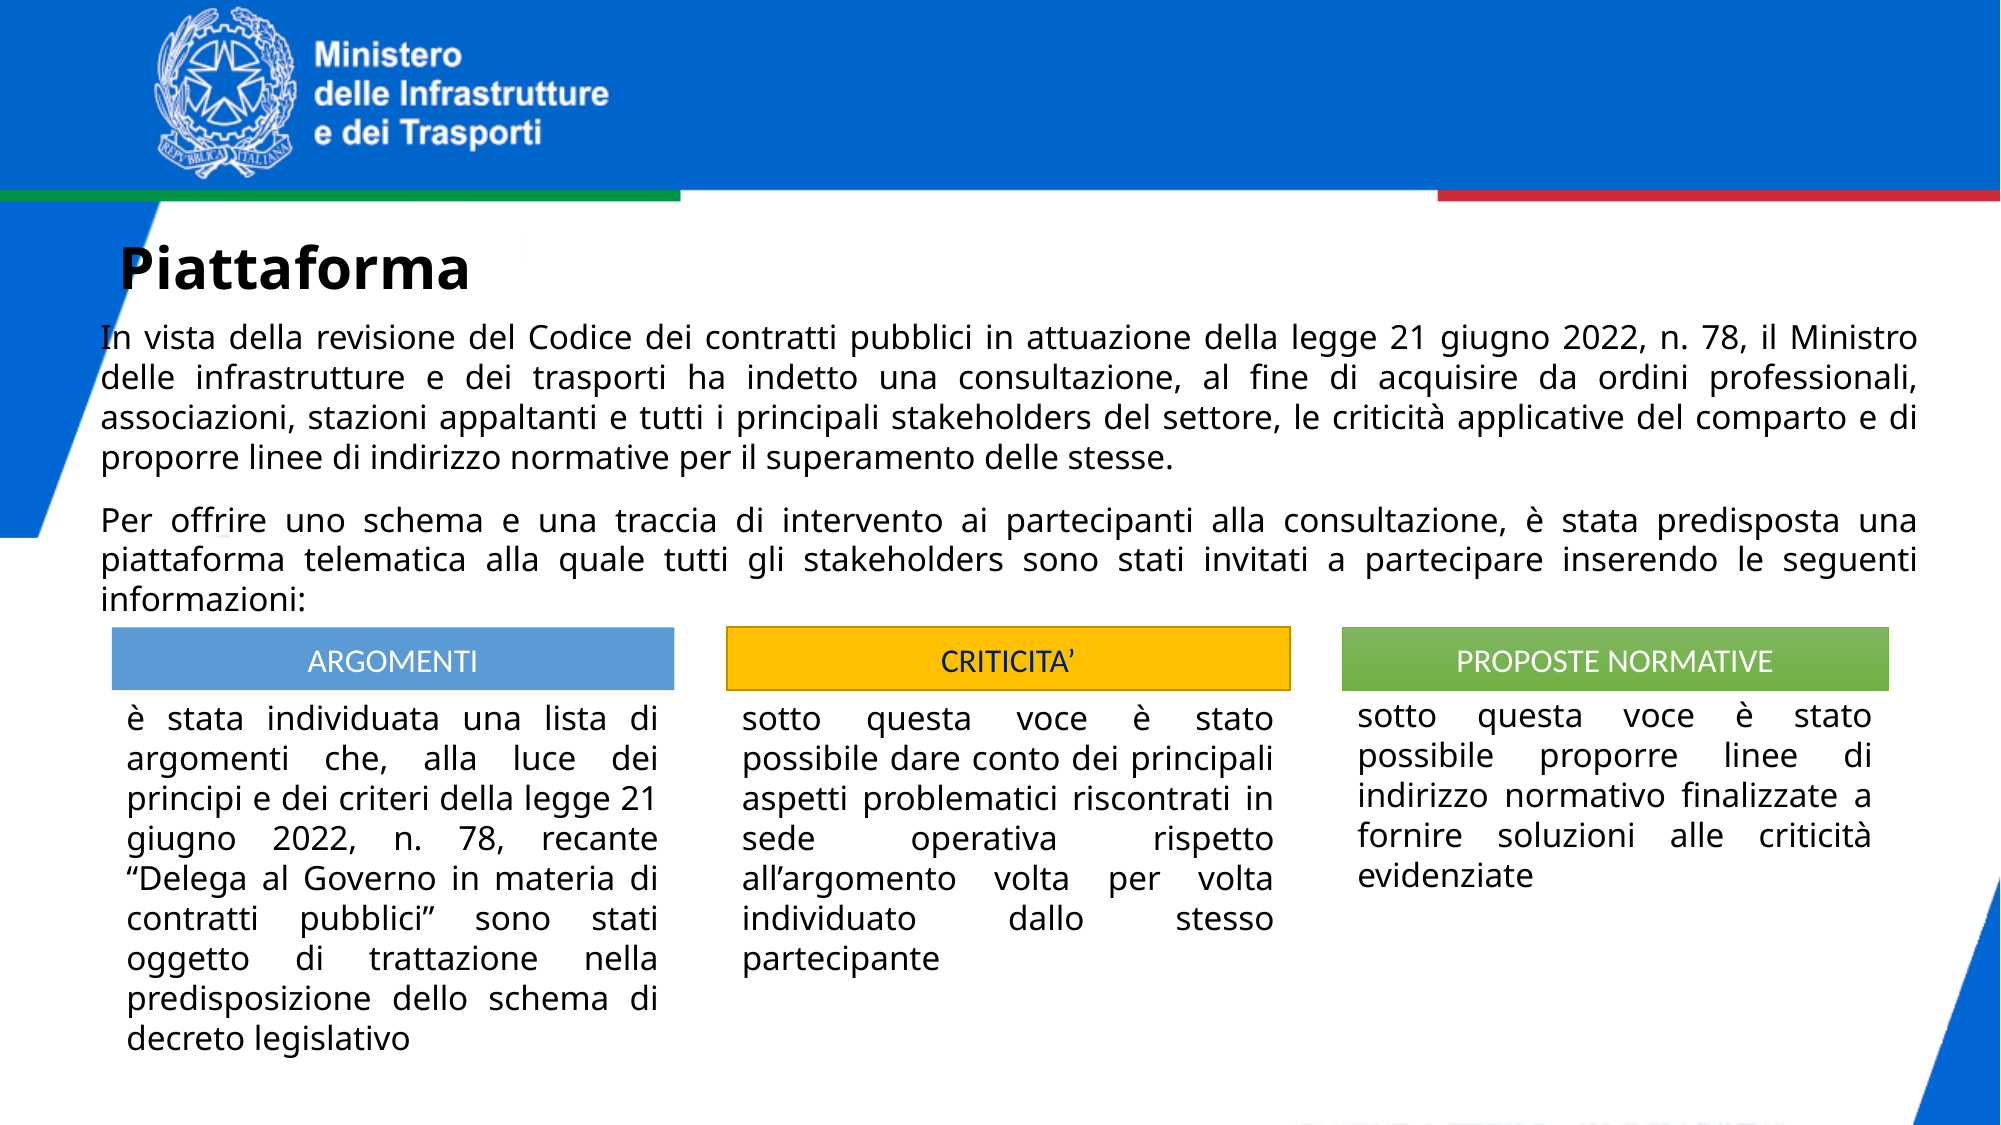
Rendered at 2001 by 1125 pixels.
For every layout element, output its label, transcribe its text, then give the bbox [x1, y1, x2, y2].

text_box ARGOMENTI [111, 627, 675, 690]
text_box Per offrire uno schema e una traccia di intervento ai partecipanti alla consultazione, è stata predisposta una piattaforma telematica alla quale tutti gli stakeholders sono stati invitati a partecipare inserendo le seguenti informazioni: [85, 491, 1937, 626]
text_box In vista della revisione del Codice dei contratti pubblici in attuazione della legge 21 giugno 2022, n. 78, il Ministro delle infrastrutture e dei trasporti ha indetto una consultazione, al fine di acquisire da ordini professionali, associazioni, stazioni appaltanti e tutti i principali stakeholders del settore, le criticità applicative del comparto e di proporre linee di indirizzo normative per il superamento delle stesse. [85, 309, 1937, 484]
text_box sotto questa voce è stato possibile dare conto dei principali aspetti problematici riscontrati in sede operativa rispetto all’argomento volta per volta individuato dallo stesso partecipante [727, 690, 1290, 985]
text_box CRITICITA’ [726, 626, 1291, 691]
text_box Piattaforma [104, 223, 1982, 309]
text_box è stata individuata una lista di argomenti che, alla luce dei principi e dei criteri della legge 21 giugno 2022, n. 78, recante “Delega al Governo in materia di contratti pubblici” sono stati oggetto di trattazione nella predisposizione dello schema di decreto legislativo [111, 690, 675, 1065]
text_box sotto questa voce è stato possibile proporre linee di indirizzo normativo finalizzate a fornire soluzioni alle criticità evidenziate [1342, 691, 1889, 902]
picture [0, 0, 2001, 1125]
text_box PROPOSTE NORMATIVE [1342, 627, 1889, 691]
